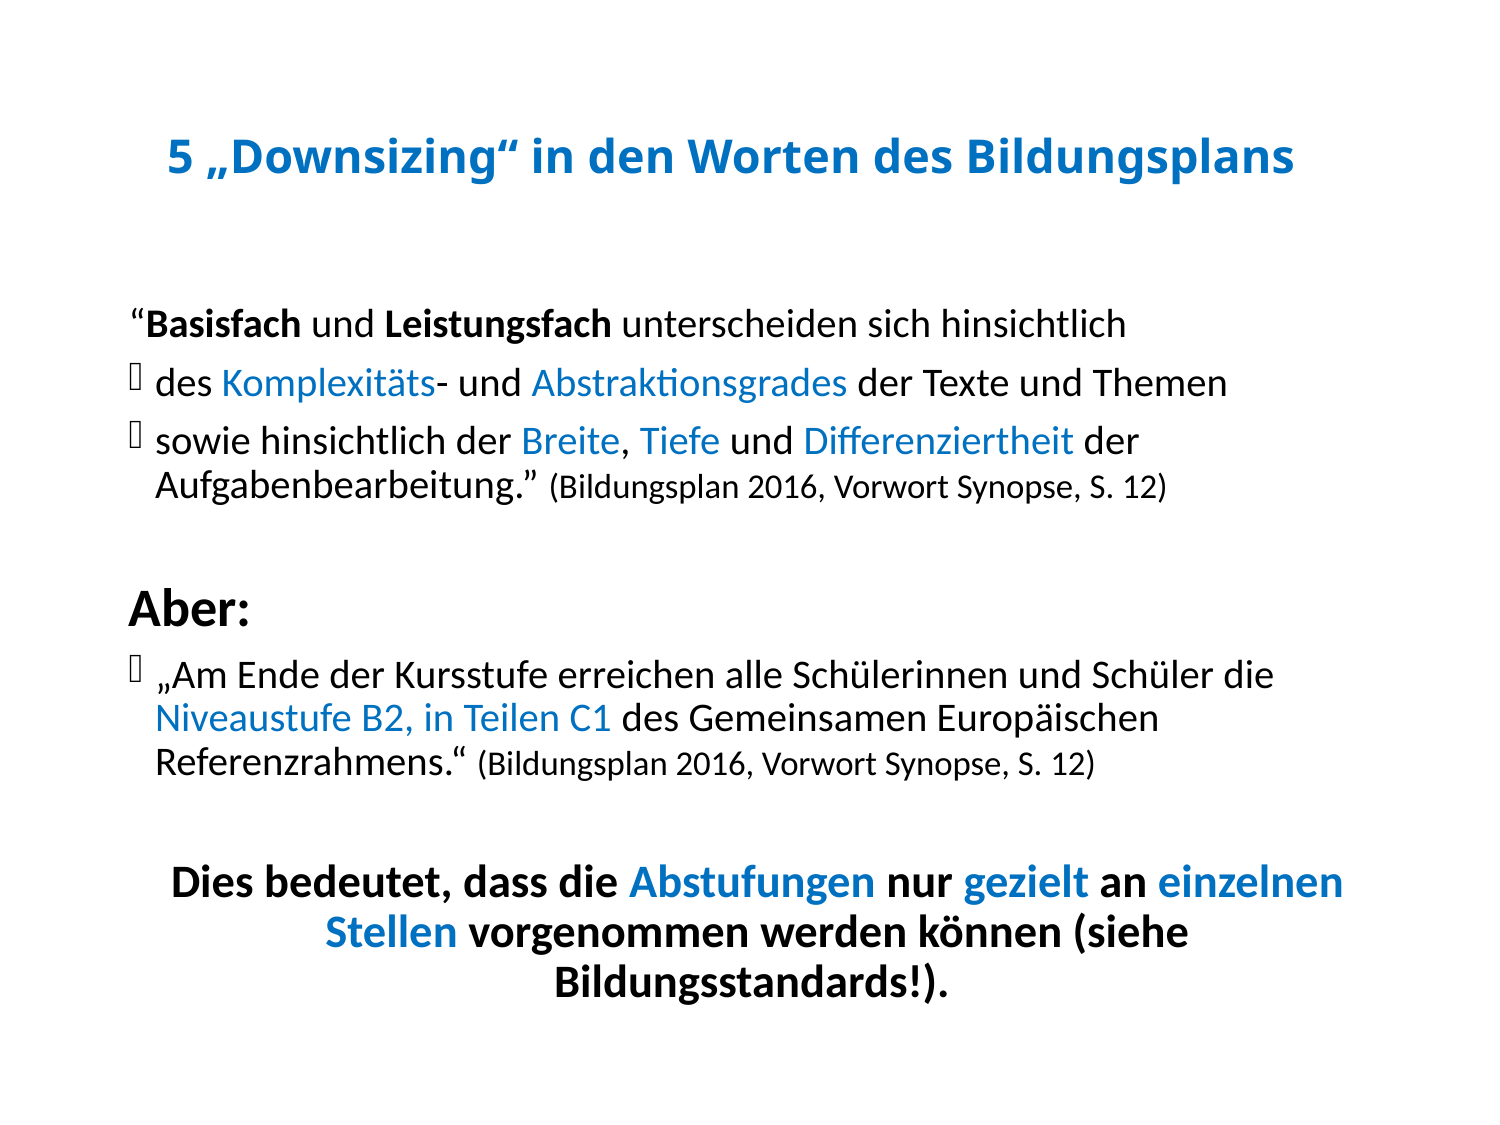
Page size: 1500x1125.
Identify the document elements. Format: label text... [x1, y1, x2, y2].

title 5 „Downsizing“ in den Worten des Bildungsplans [113, 116, 1350, 200]
list “Basisfach und Leistungsfach unterscheiden sich hinsichtlich des Komplexitäts- und Abstraktionsgrades der Texte und Themen sowie hinsichtlich der Breite, Tiefe und Differenziertheit der Aufgabenbearbeitung.” (Bildungsplan 2016, Vorwort Synopse, S. 12) Aber: „Am Ende der Kursstufe erreichen alle Schülerinnen und Schüler die Niveaustufe B2, in Teilen C1 des Gemeinsamen Europäischen Referenzrahmens.“ (Bildungsplan 2016, Vorwort Synopse, S. 12) Dies bedeutet, dass die Abstufungen nur gezielt an einzelnen Stellen vorgenommen werden können (siehe Bildungsstandards!). [113, 231, 1402, 1024]
